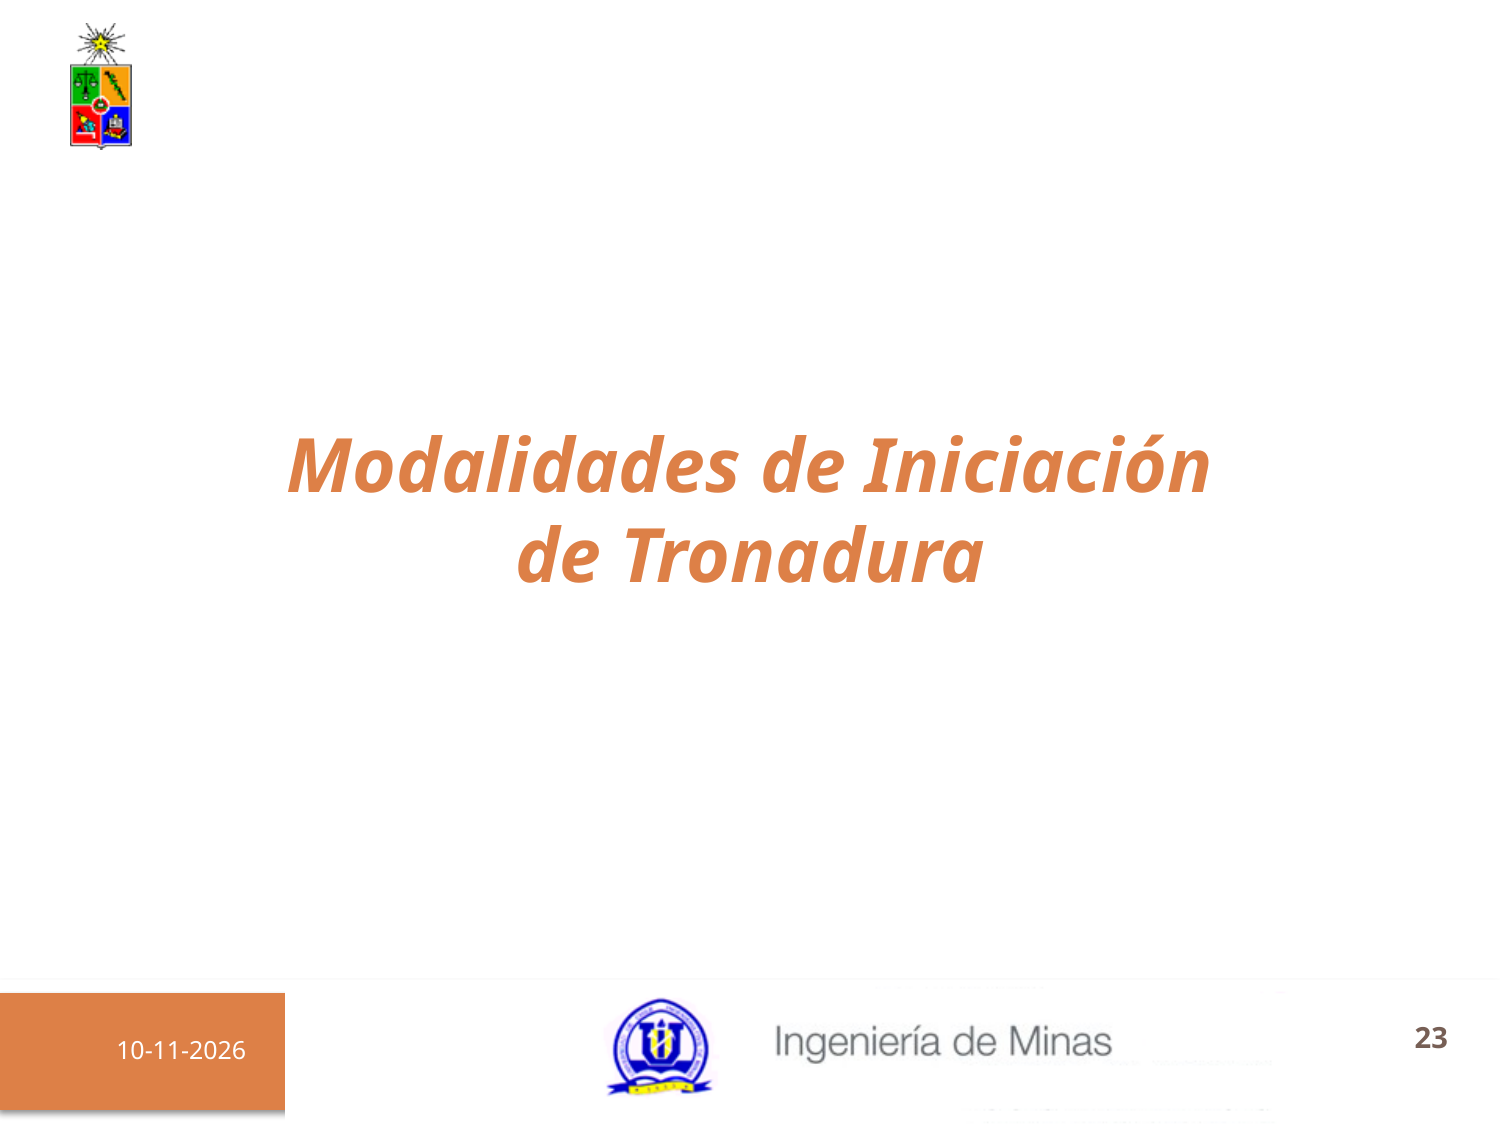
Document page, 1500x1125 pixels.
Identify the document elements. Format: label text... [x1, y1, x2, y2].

picture [69, 23, 132, 151]
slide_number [12, 995, 279, 1108]
text_box Modalidades de Iniciación de Tronadura [81, 410, 1418, 605]
picture [285, 980, 1500, 1125]
